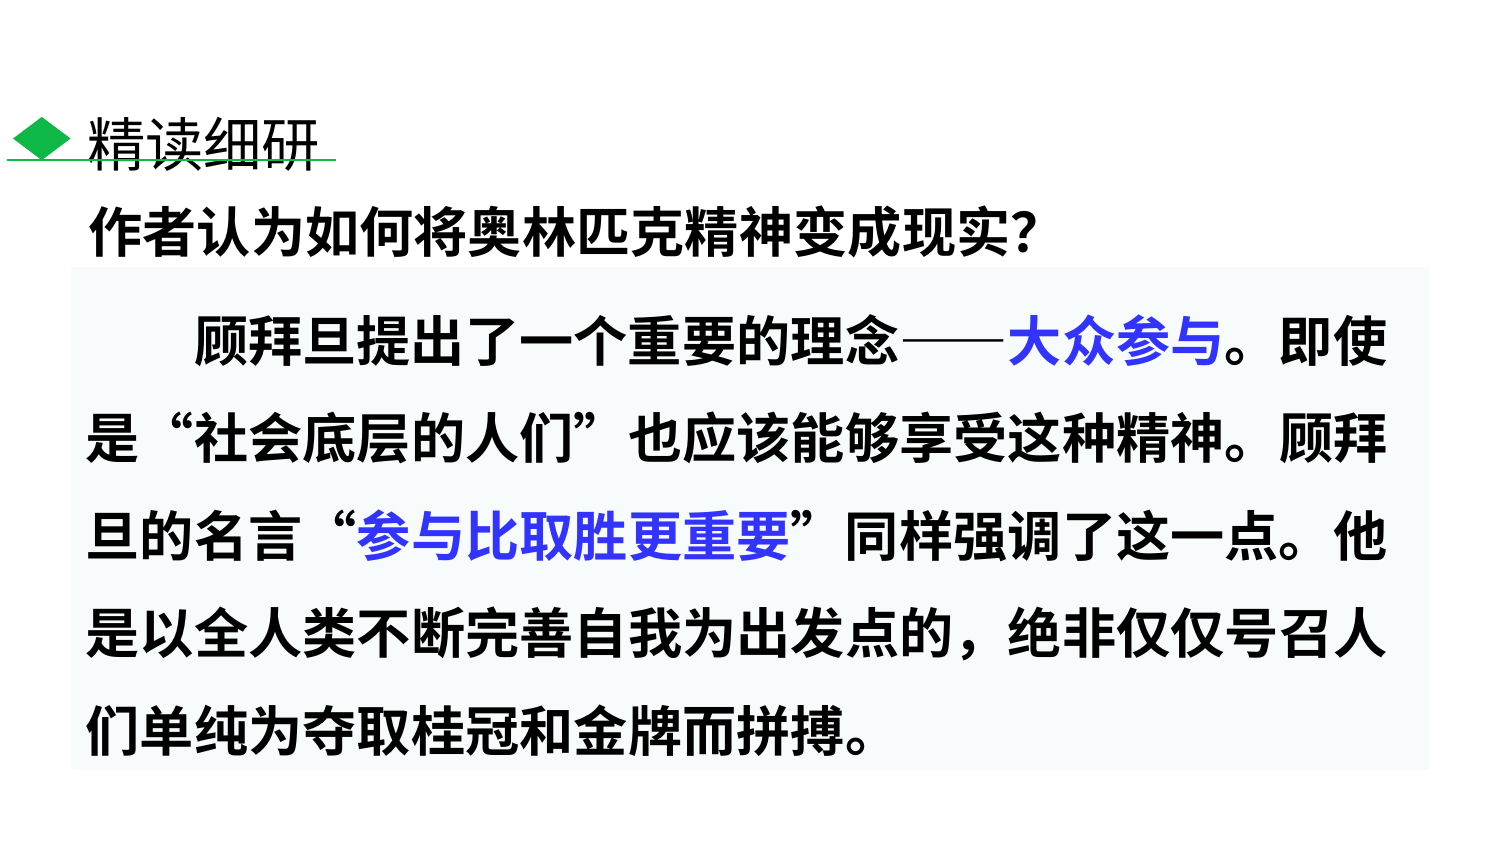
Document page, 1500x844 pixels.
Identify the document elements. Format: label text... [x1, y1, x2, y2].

text_box 顾拜旦提出了一个重要的理念——大众参与。即使是“社会底层的人们”也应该能够享受这种精神。顾拜旦的名言“参与比取胜更重要”同样强调了这一点。他是以全人类不断完善自我为出发点的，绝非仅仅号召人们单纯为夺取桂冠和金牌而拼搏。 [70, 267, 1430, 770]
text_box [7, 100, 337, 187]
text_box 作者认为如何将奥林匹克精神变成现实？ [73, 191, 1353, 267]
